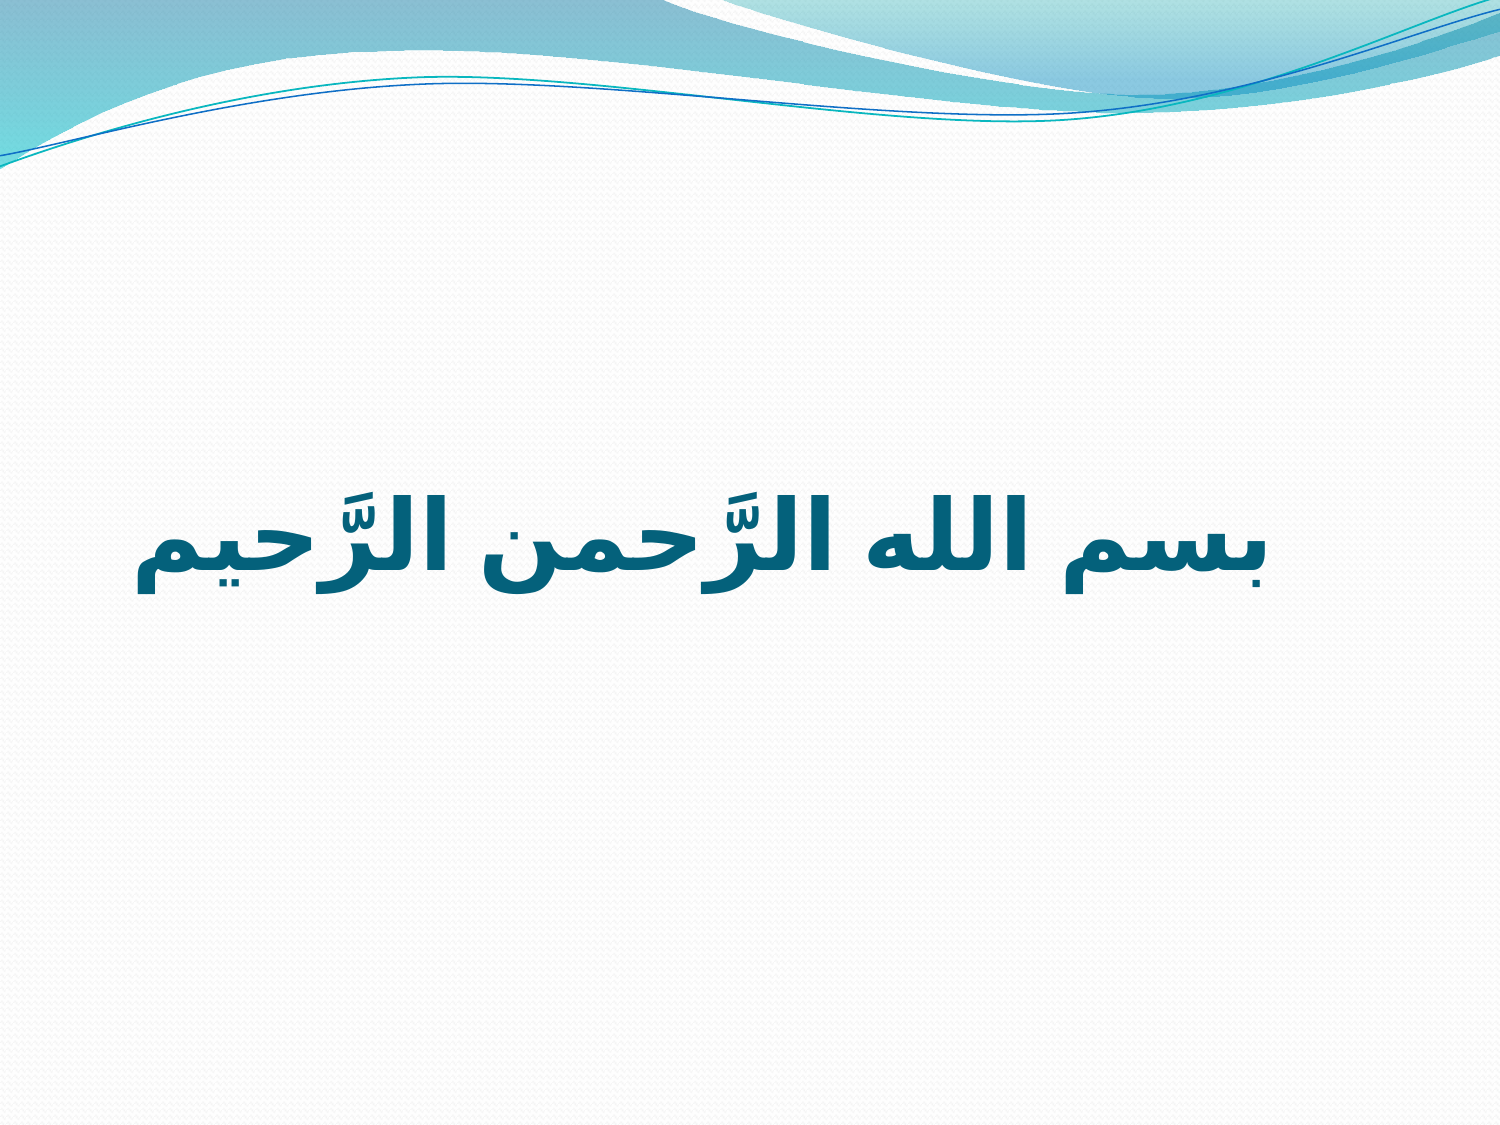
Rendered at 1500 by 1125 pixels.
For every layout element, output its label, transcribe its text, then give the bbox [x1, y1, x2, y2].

title بسم الله الرَّحمن الرَّحيم [117, 349, 1289, 591]
